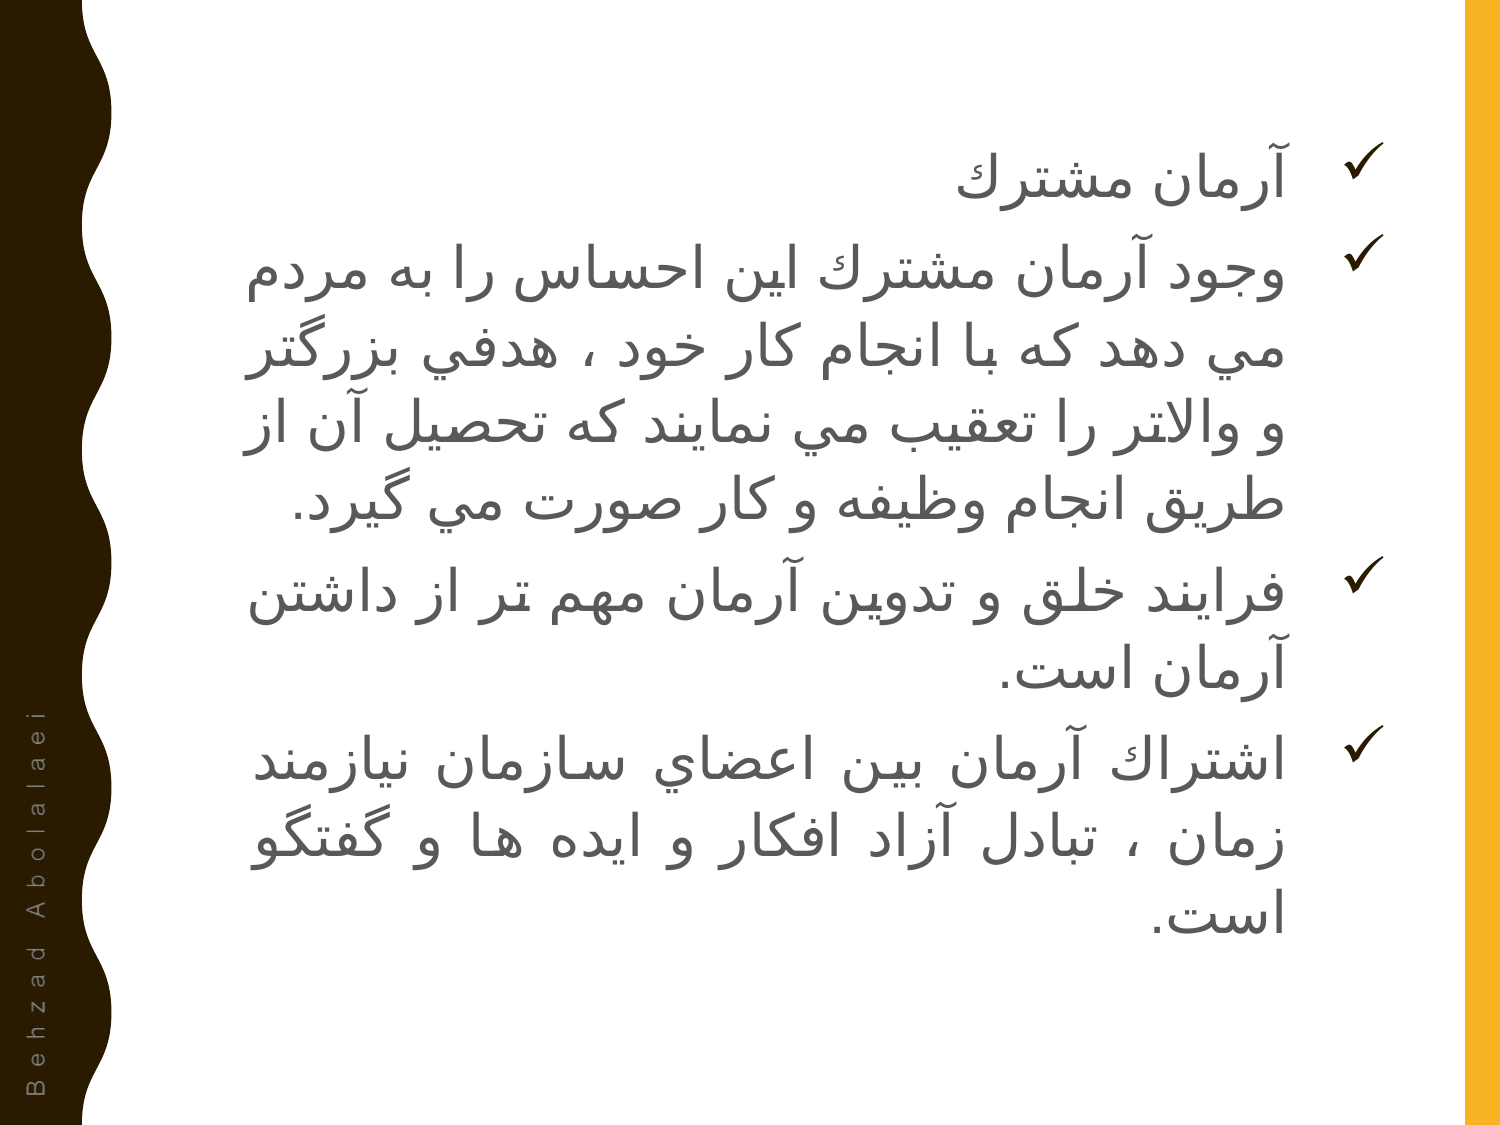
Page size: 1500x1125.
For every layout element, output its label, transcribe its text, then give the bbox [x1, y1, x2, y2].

list آرمان مشترك وجود آرمان مشترك اين احساس را به مردم مي دهد كه با انجام كار خود ، هدفي بزرگتر و والاتر را تعقيب مي نمايند كه تحصيل آن از طريق انجام وظيفه و كار صورت مي گيرد. فرايند خلق و تدوين آرمان مهم تر از داشتن آرمان است. اشتراك آرمان بين اعضاي سازمان نيازمند زمان ، تبادل آزاد افكار و ايده ها و گفتگو است. [230, 148, 1403, 929]
picture [6, 673, 65, 1125]
